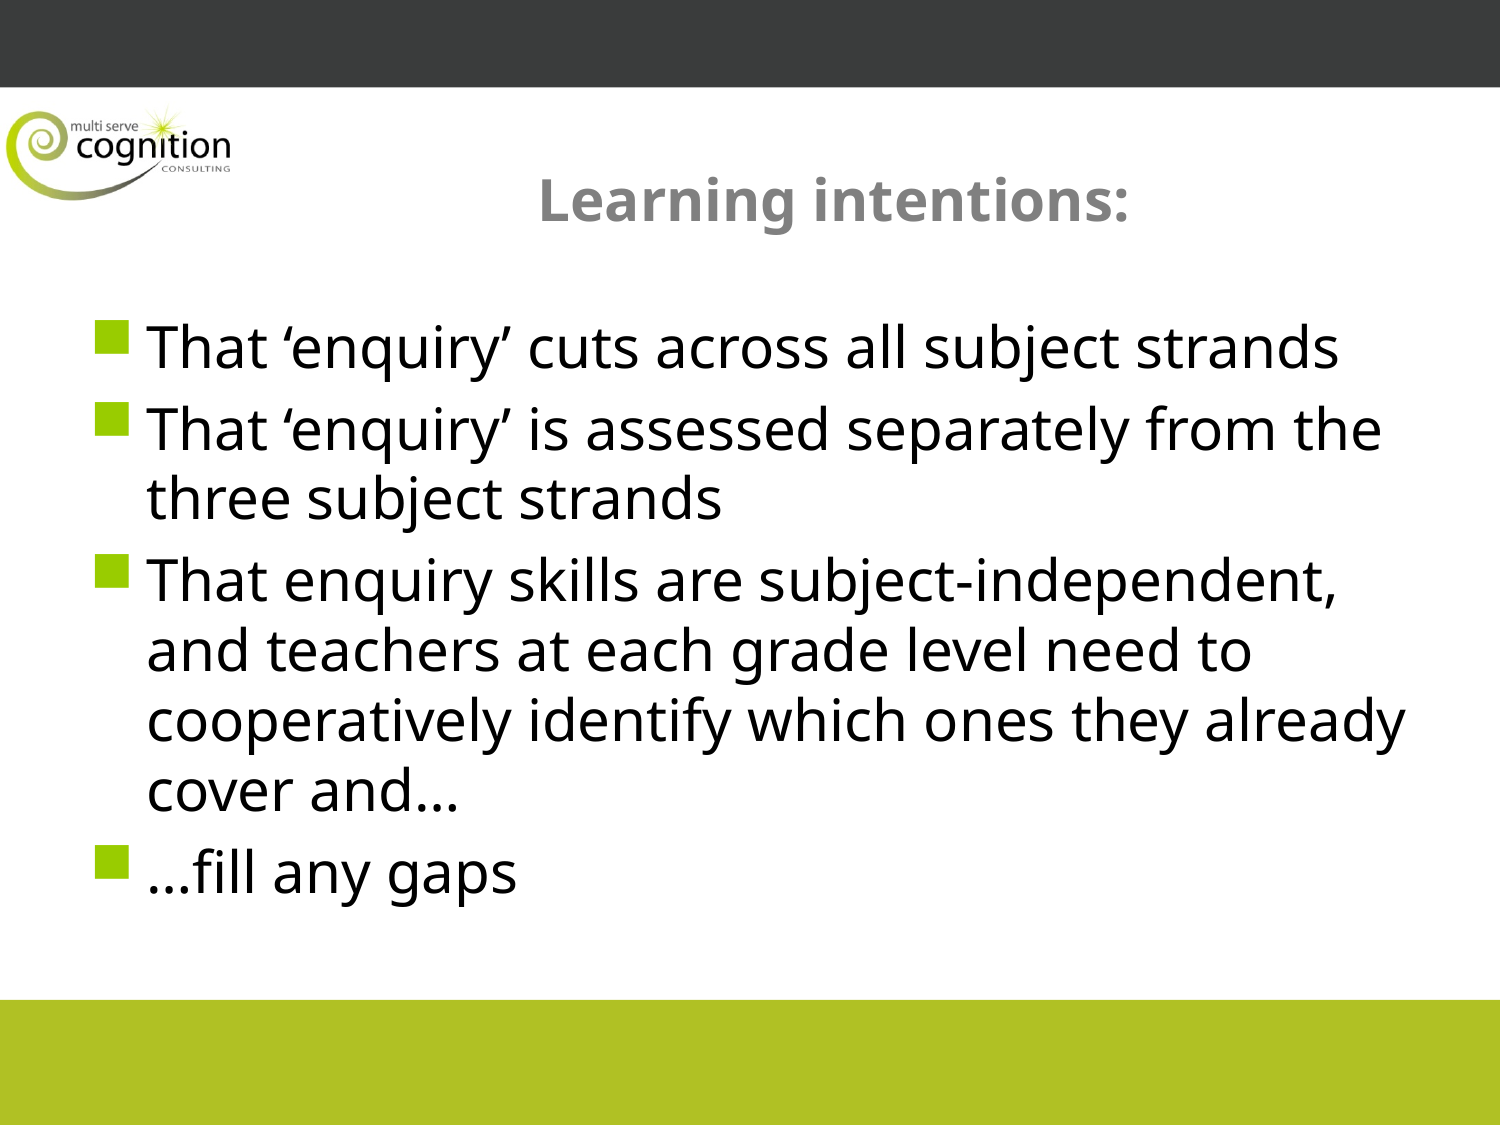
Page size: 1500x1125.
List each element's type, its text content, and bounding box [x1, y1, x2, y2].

picture [0, 101, 237, 207]
title Learning intentions: [241, 113, 1426, 283]
list That ‘enquiry’ cuts across all subject strands That ‘enquiry’ is assessed separately from the three subject strands That enquiry skills are subject-independent, and teachers at each grade level need to cooperatively identify which ones they already cover and… …fill any gaps [74, 302, 1426, 977]
